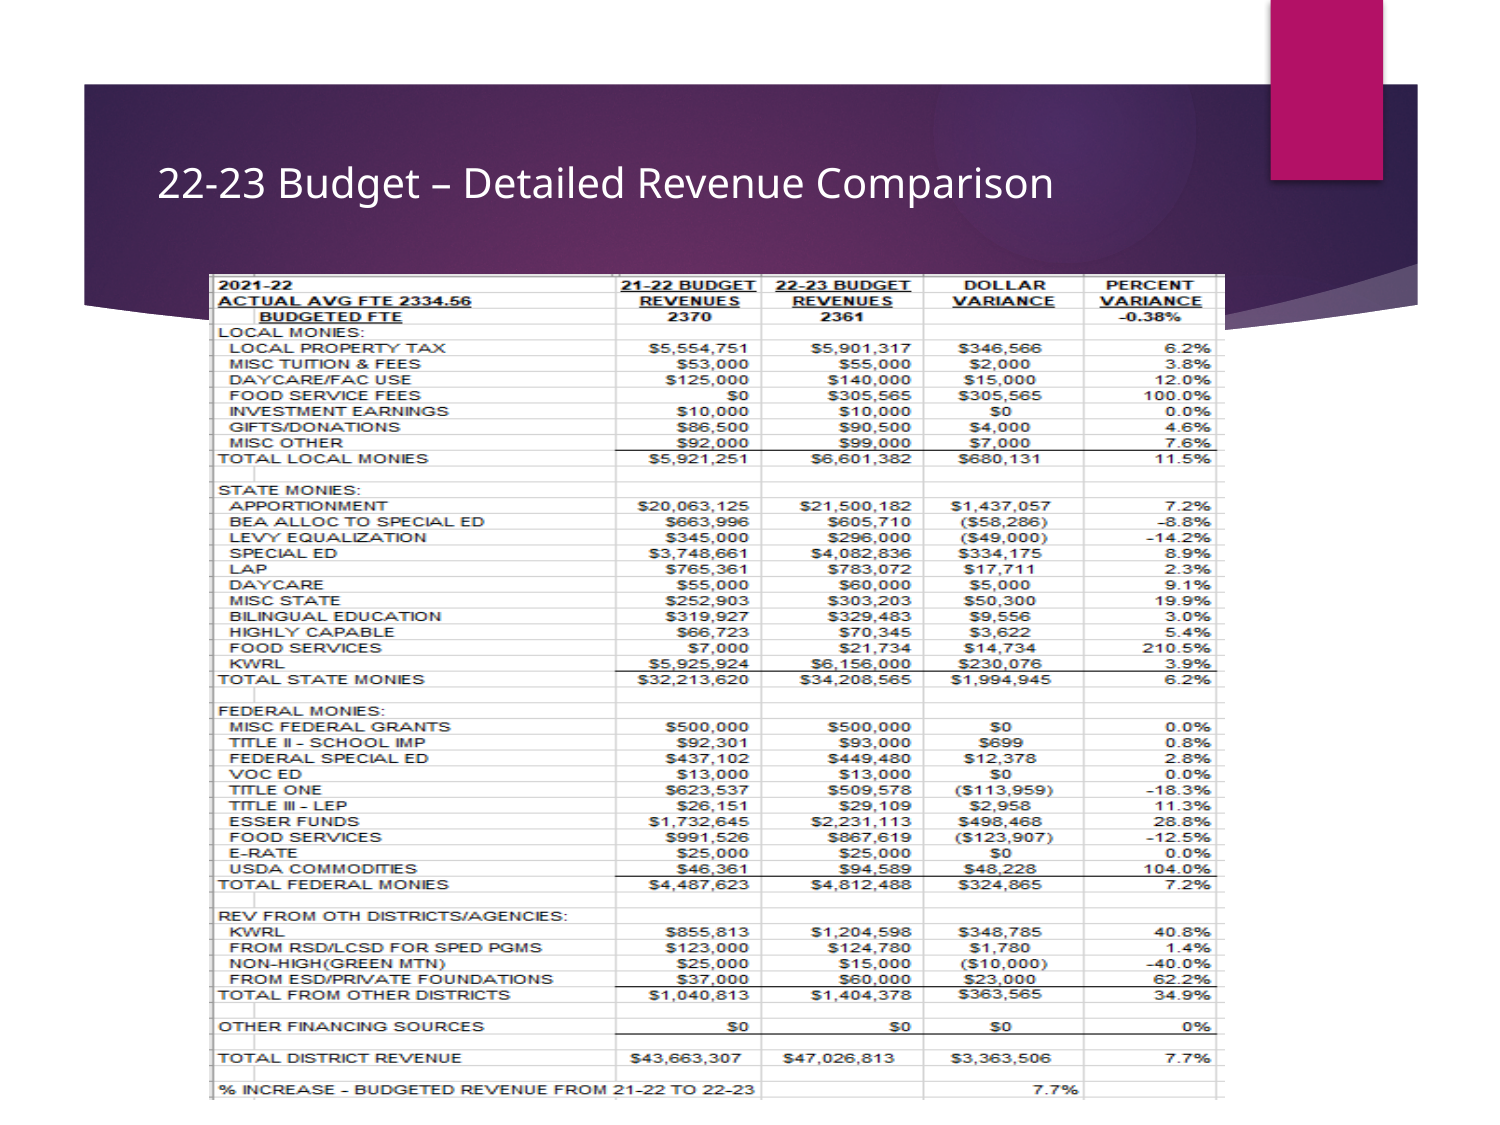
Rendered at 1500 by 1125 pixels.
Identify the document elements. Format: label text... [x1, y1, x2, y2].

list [209, 274, 1226, 1101]
title 22-23 Budget – Detailed Revenue Comparison [142, 152, 1183, 213]
